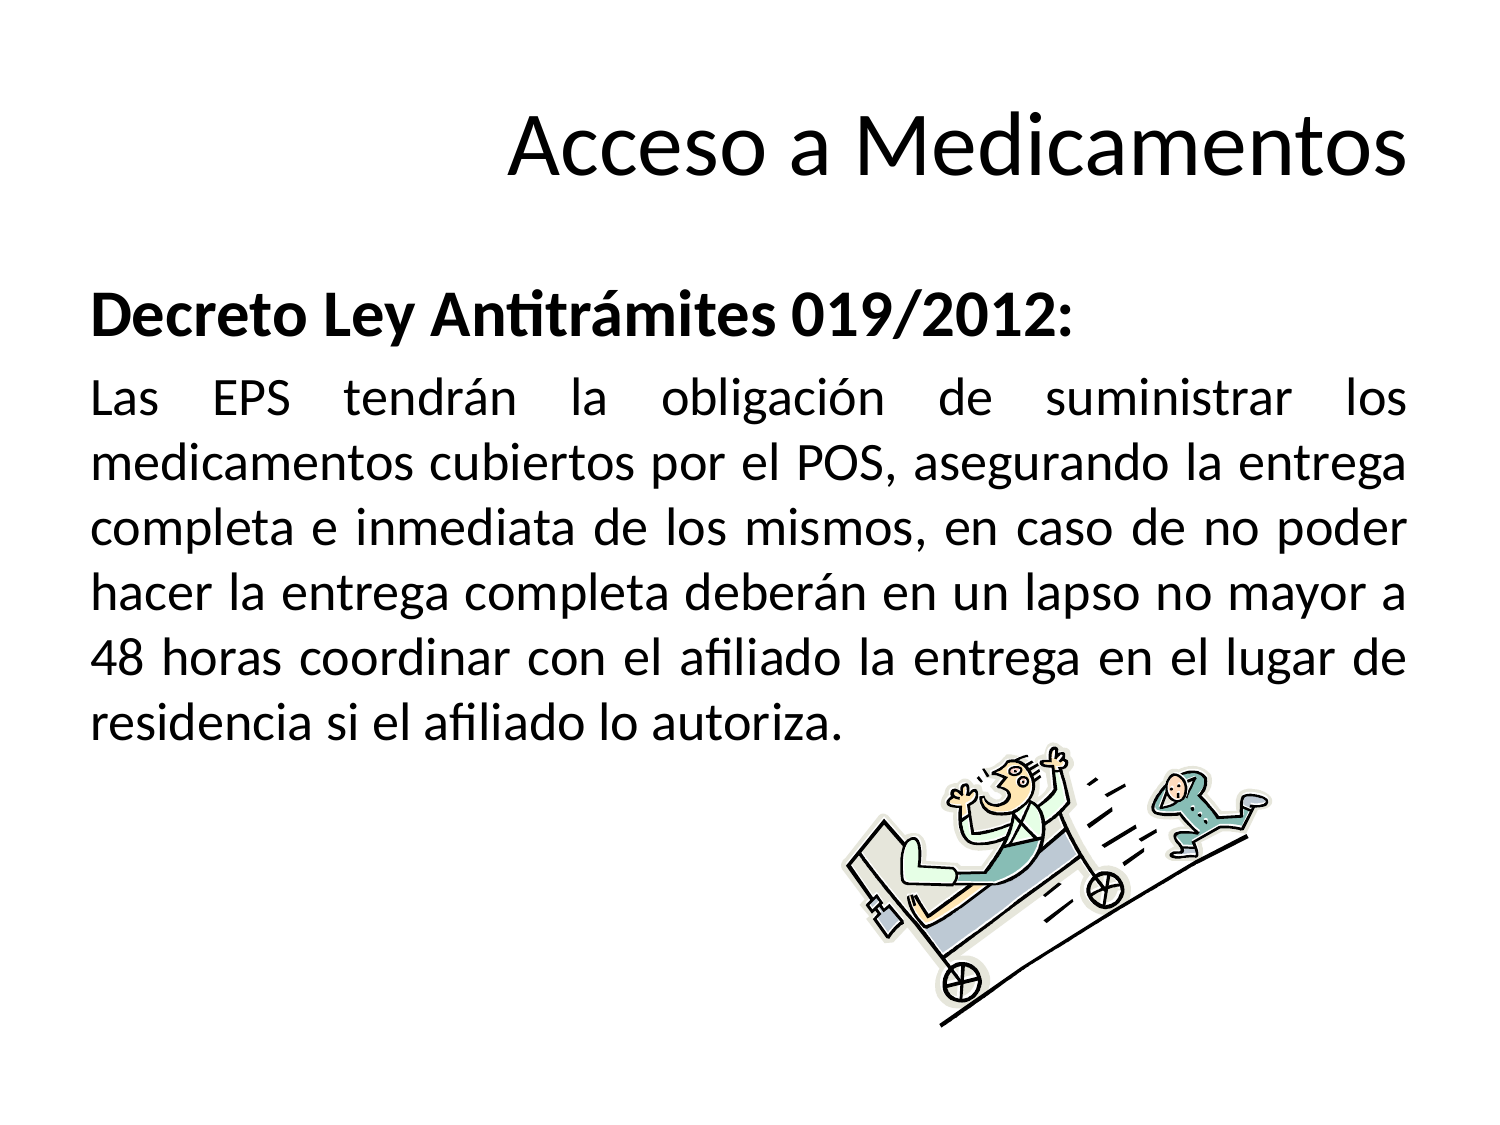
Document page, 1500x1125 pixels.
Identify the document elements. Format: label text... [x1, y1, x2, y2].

title Acceso a Medicamentos [75, 45, 1425, 233]
picture [837, 737, 1278, 1033]
list Decreto Ley Antitrámites 019/2012: Las EPS tendrán la obligación de suministrar los medicamentos cubiertos por el POS, asegurando la entrega completa e inmediata de los mismos, en caso de no poder hacer la entrega completa deberán en un lapso no mayor a 48 horas coordinar con el afiliado la entrega en el lugar de residencia si el afiliado lo autoriza. [75, 262, 1425, 1005]
